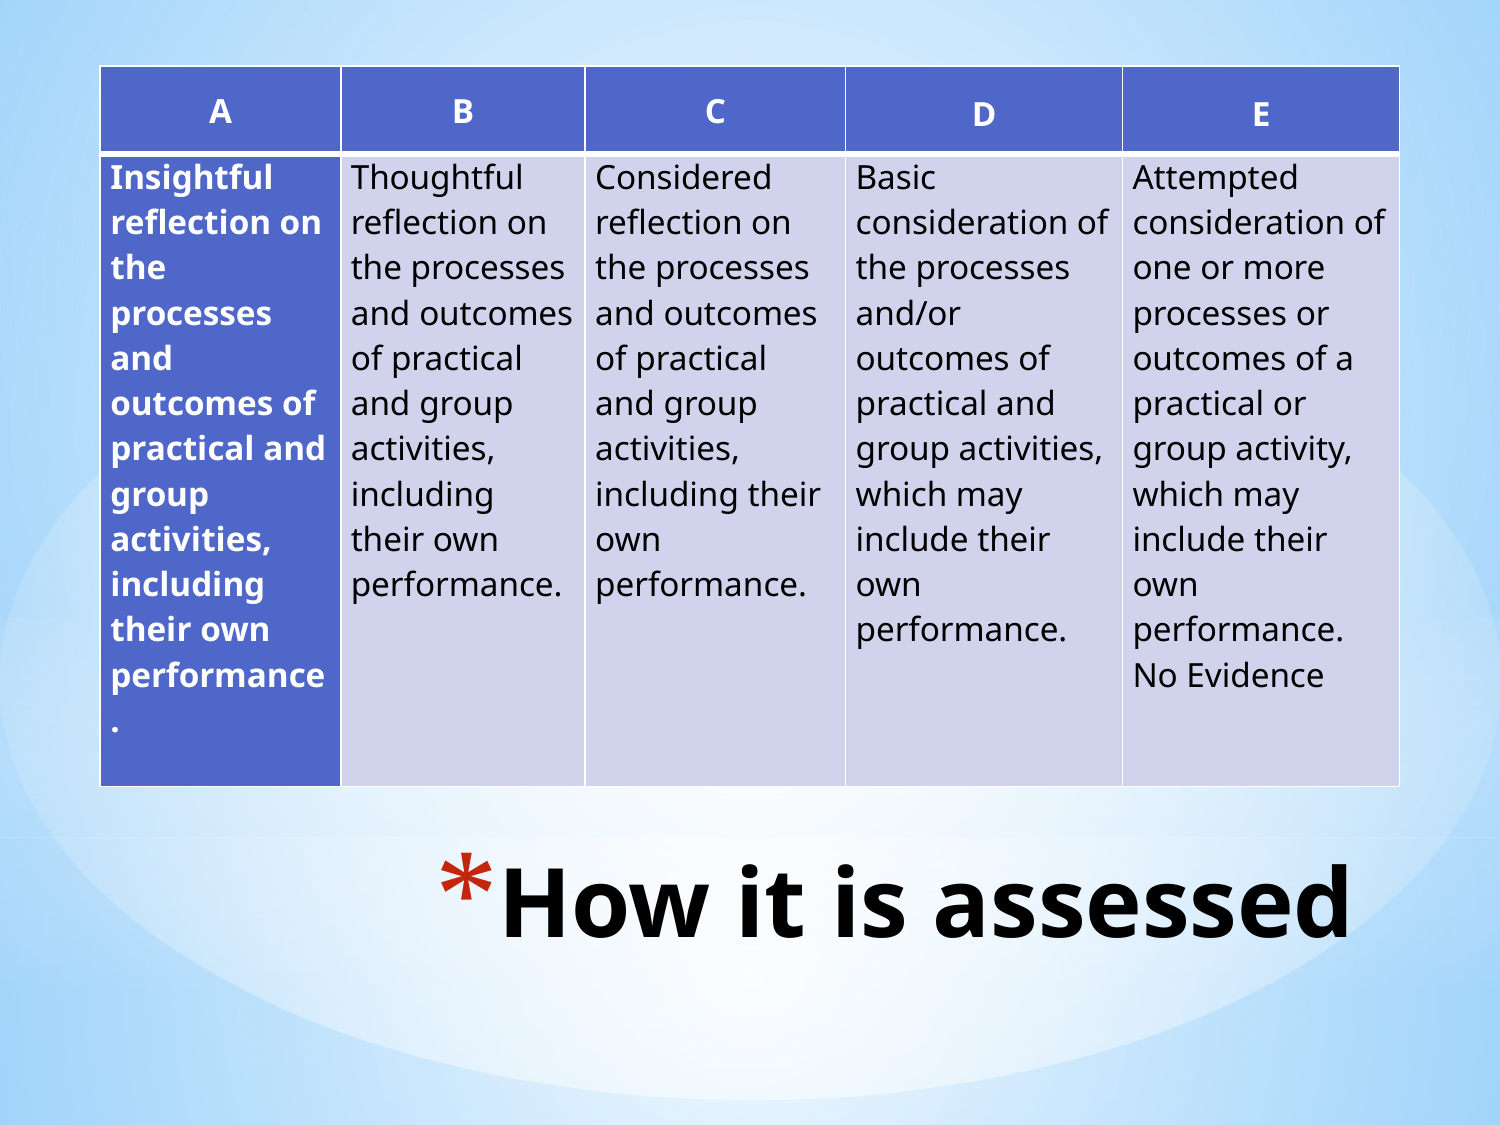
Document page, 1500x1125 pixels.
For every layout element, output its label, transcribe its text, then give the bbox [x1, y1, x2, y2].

table_header D [846, 67, 1122, 151]
table_cell Considered reflection on the processes and outcomes of practical and group activities, including their own performance. [586, 157, 845, 786]
table_cell Basic consideration of the processes and/or outcomes of practical and group activities, which may include their own performance. [846, 157, 1122, 786]
table_cell Insightful reflection on the processes and outcomes of practical and group activities, including their own performance. [101, 157, 340, 786]
table_cell Attempted consideration of one or more processes or outcomes of a practical or group activity, which may include their own performance. No Evidence [1123, 157, 1399, 786]
table_header A [101, 67, 340, 151]
title How it is assessed [301, 834, 1370, 1022]
table_header C [586, 67, 845, 151]
table_header E [1123, 67, 1399, 151]
table_header B [342, 67, 584, 151]
table_cell Thoughtful reflection on the processes and outcomes of practical and group activities, including their own performance. [342, 157, 584, 786]
